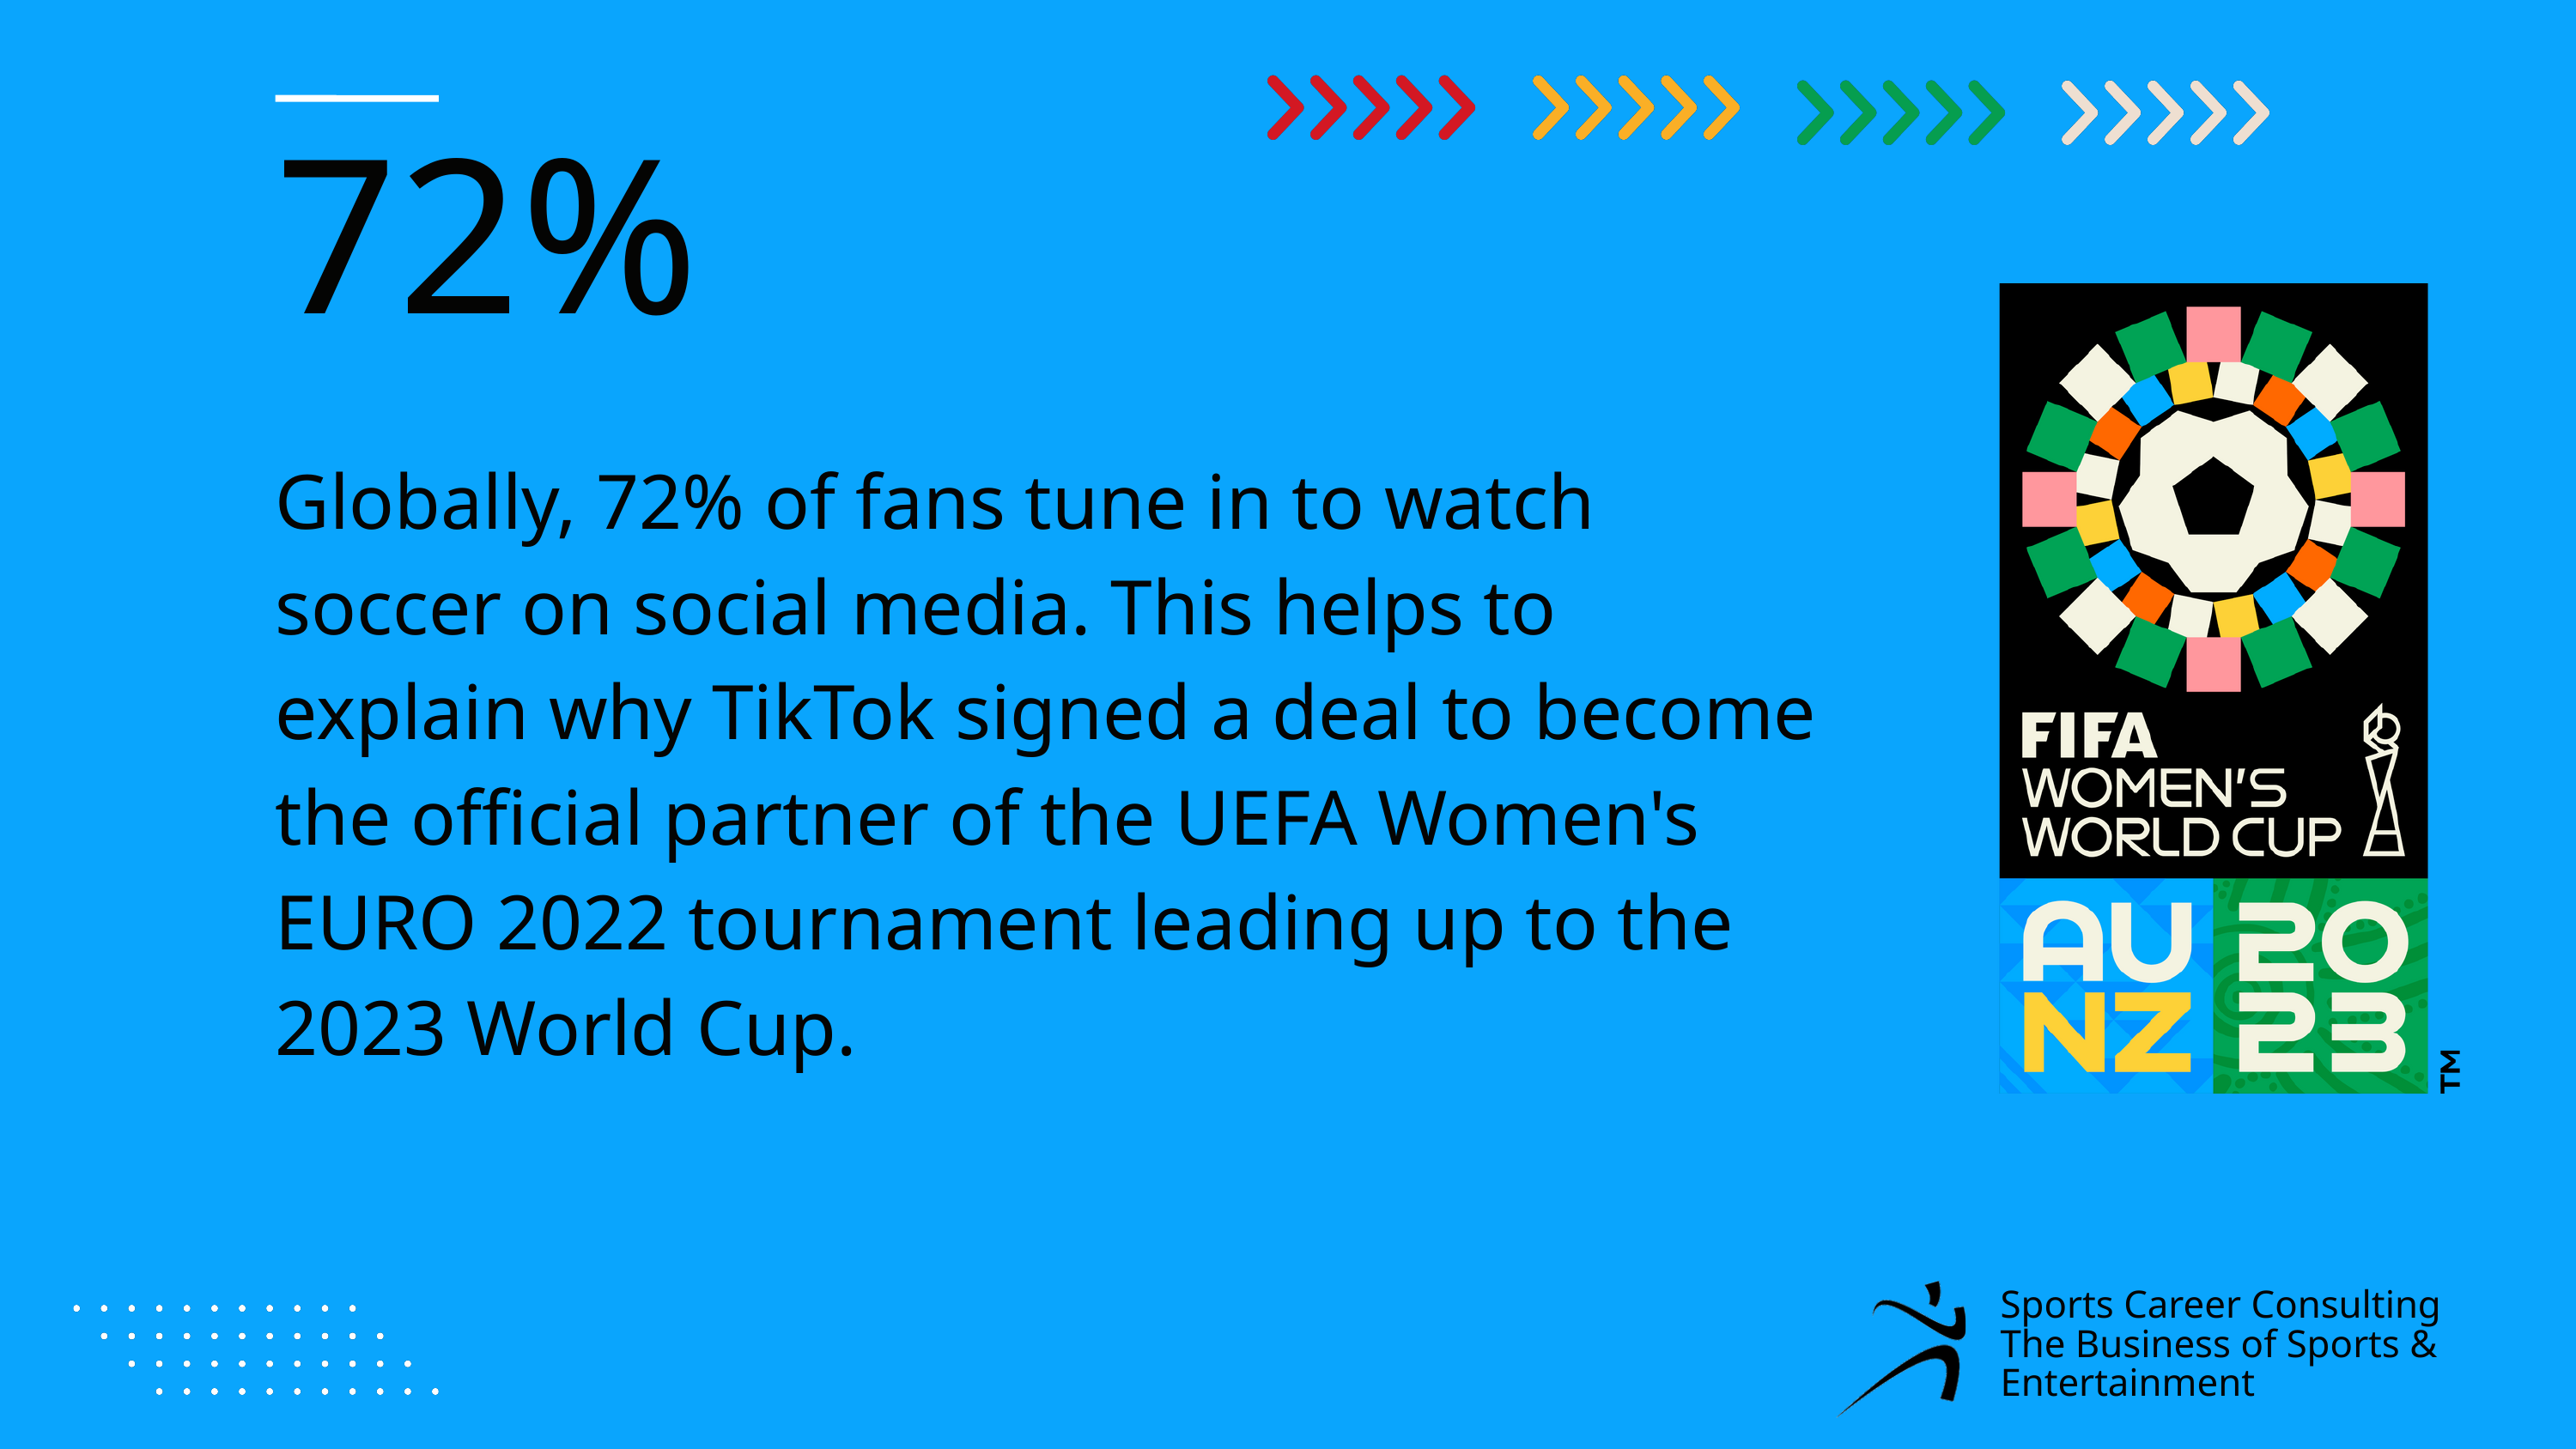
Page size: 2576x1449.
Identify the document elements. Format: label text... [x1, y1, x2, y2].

text_box [1796, 80, 2006, 145]
text_box [73, 1305, 439, 1395]
text_box Sports Career Consulting The Business of Sports & Entertainment [2000, 1286, 2508, 1404]
text_box [2061, 80, 2270, 145]
text_box [1836, 1281, 1966, 1418]
text_box [1267, 75, 1476, 140]
text_box 72% [275, 120, 1273, 357]
text_box Globally, 72% of fans tune in to watch soccer on social media. This helps to explain why TikTok signed a deal to become the official partner of the UEFA Women's EURO 2022 tournament leading up to the 2023 World Cup. [275, 439, 1819, 1070]
text_box [1965, 283, 2460, 1094]
text_box [1531, 75, 1741, 140]
